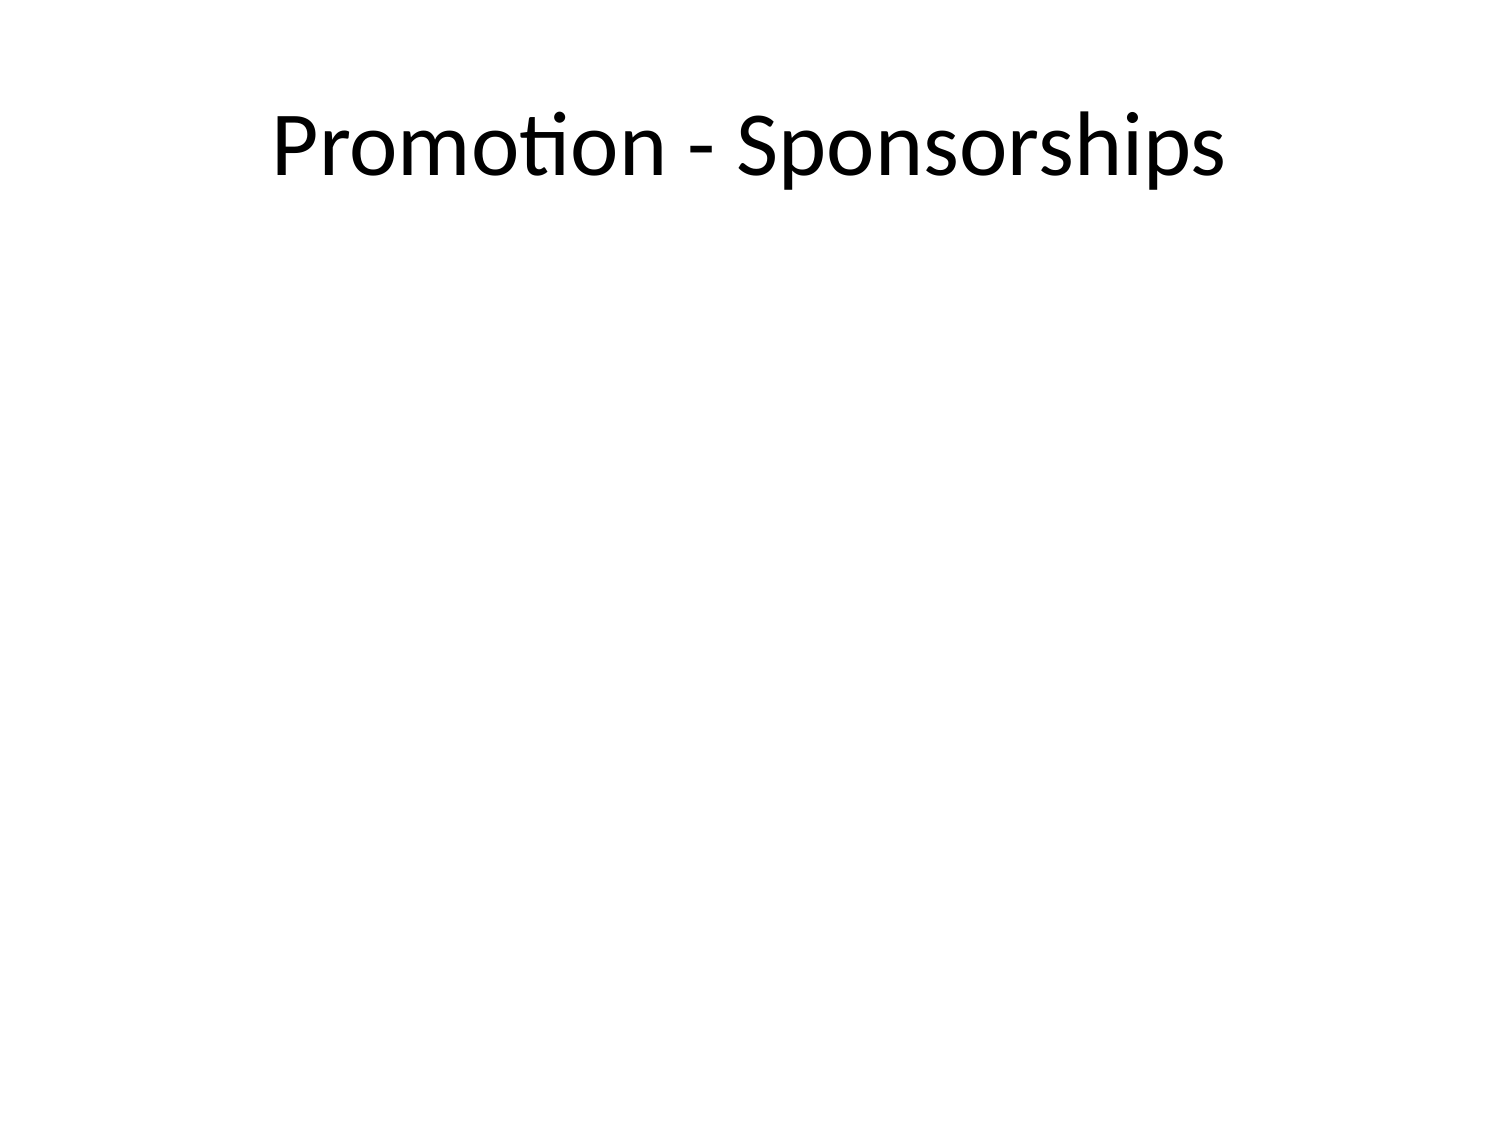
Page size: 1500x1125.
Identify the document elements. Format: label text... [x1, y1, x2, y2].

title Promotion - Sponsorships [75, 45, 1425, 233]
